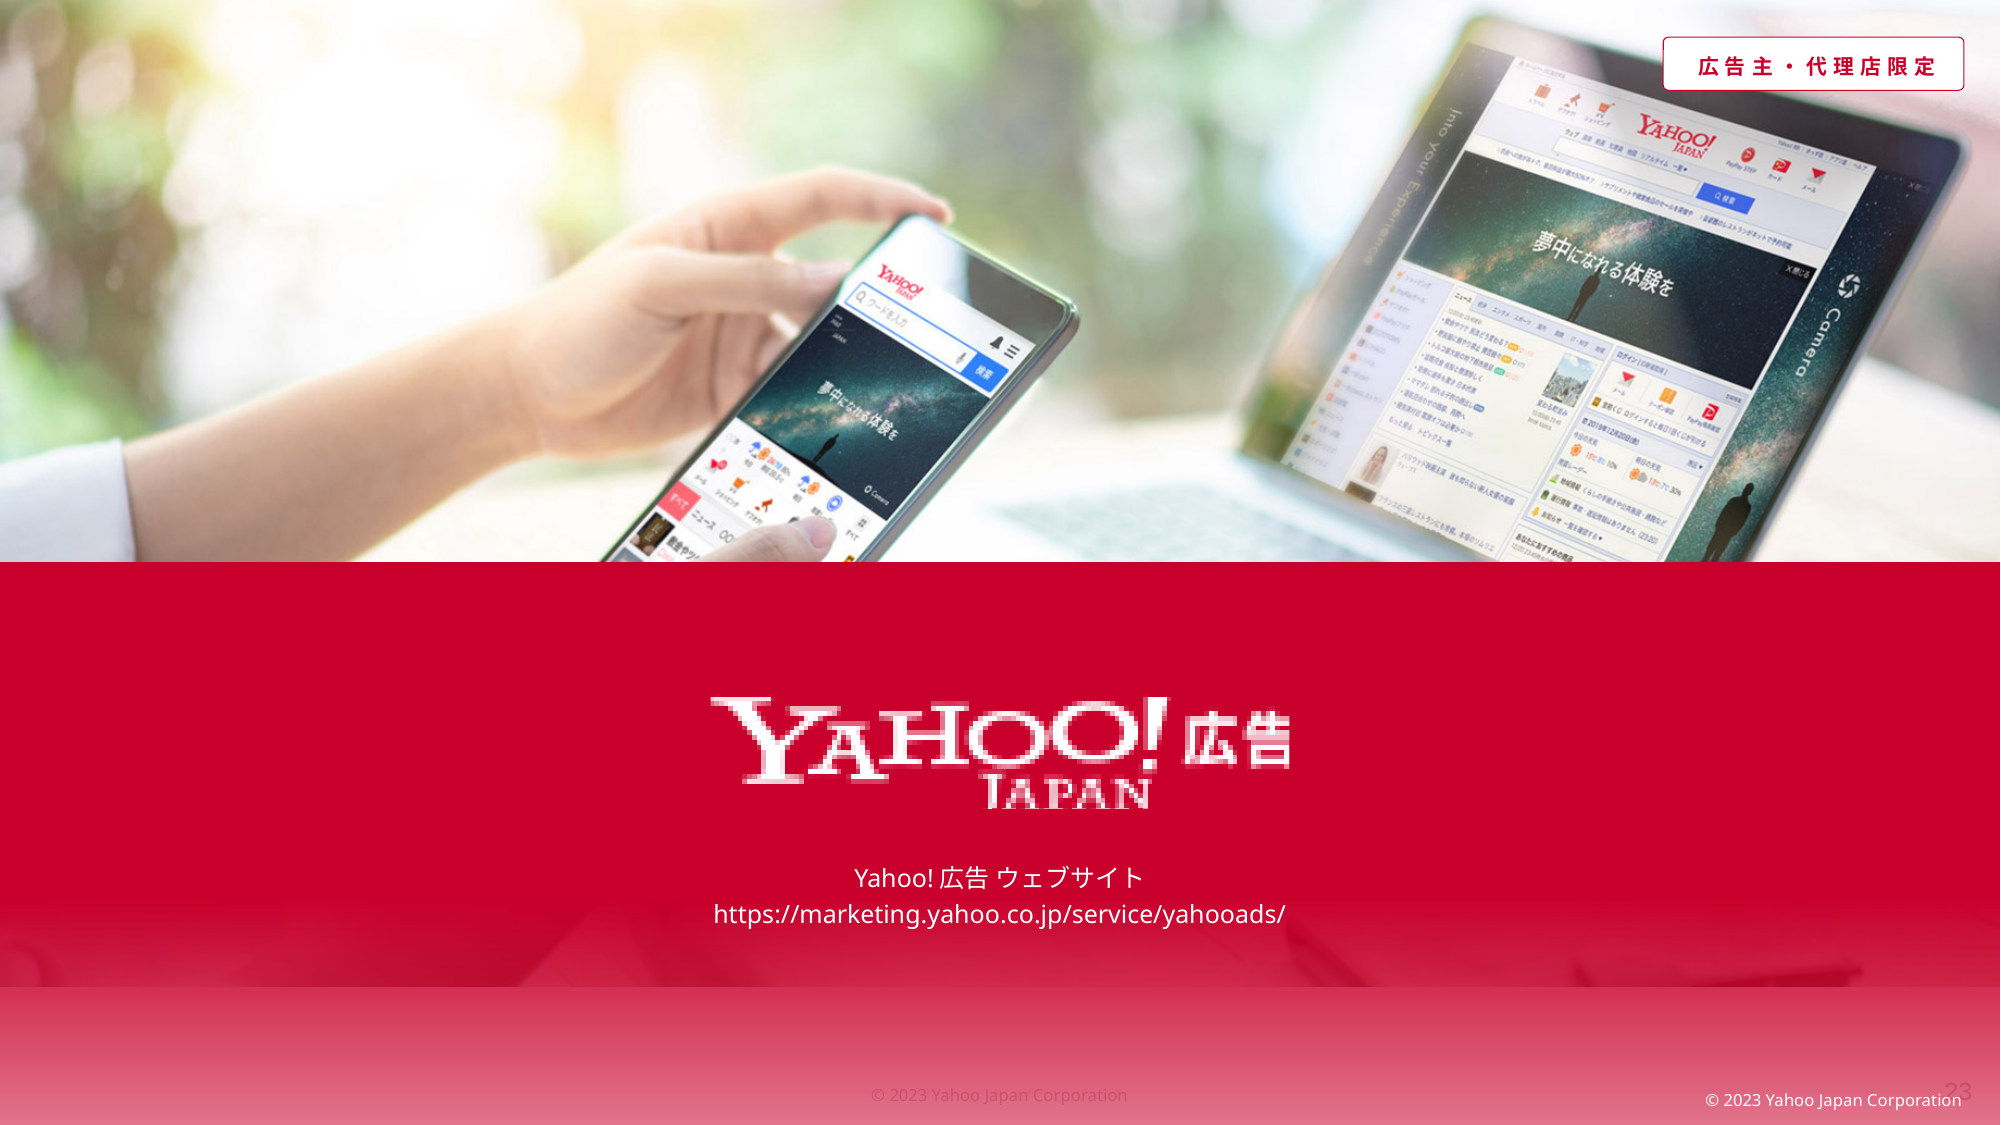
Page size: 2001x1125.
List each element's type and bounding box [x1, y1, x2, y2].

picture [0, 0, 2000, 562]
